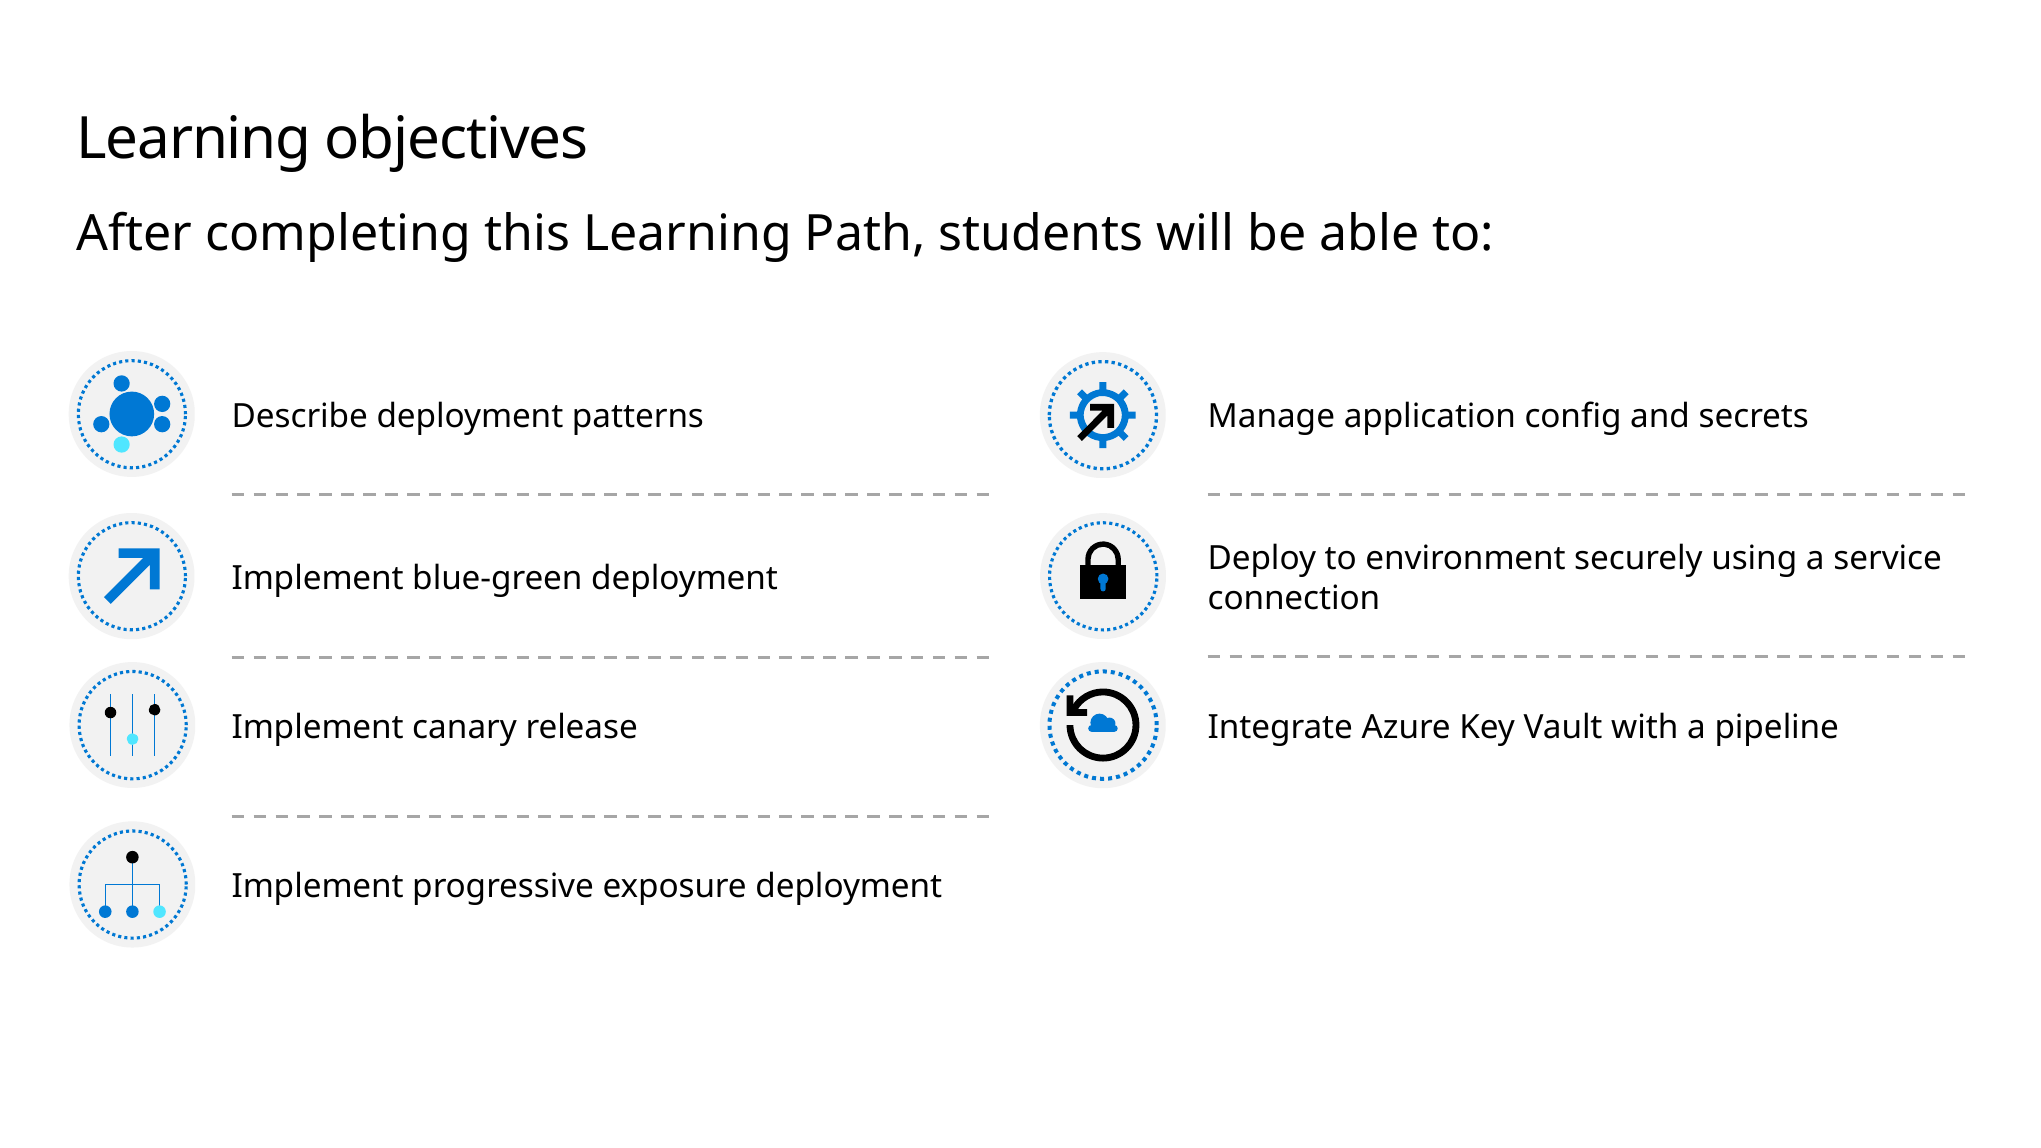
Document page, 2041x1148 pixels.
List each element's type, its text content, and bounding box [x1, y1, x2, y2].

text_box Deploy to environment securely using a service connection [1207, 535, 1969, 616]
picture [1039, 351, 1166, 479]
picture [68, 820, 196, 948]
picture [68, 350, 195, 478]
text_box Implement progressive exposure deployment [231, 864, 992, 905]
picture [68, 512, 195, 640]
picture [1039, 661, 1166, 789]
picture [1039, 512, 1167, 640]
text_box Describe deployment patterns [231, 393, 992, 434]
text_box Manage application config and secrets [1207, 393, 1969, 434]
text_box Implement canary release [231, 704, 992, 745]
text_box Integrate Azure Key Vault with a pipeline [1207, 704, 1902, 746]
title Learning objectives [76, 103, 1969, 172]
text_box Implement blue-green deployment [231, 555, 992, 596]
text_box After completing this Learning Path, students will be able to: [76, 200, 1971, 261]
picture [68, 661, 196, 789]
